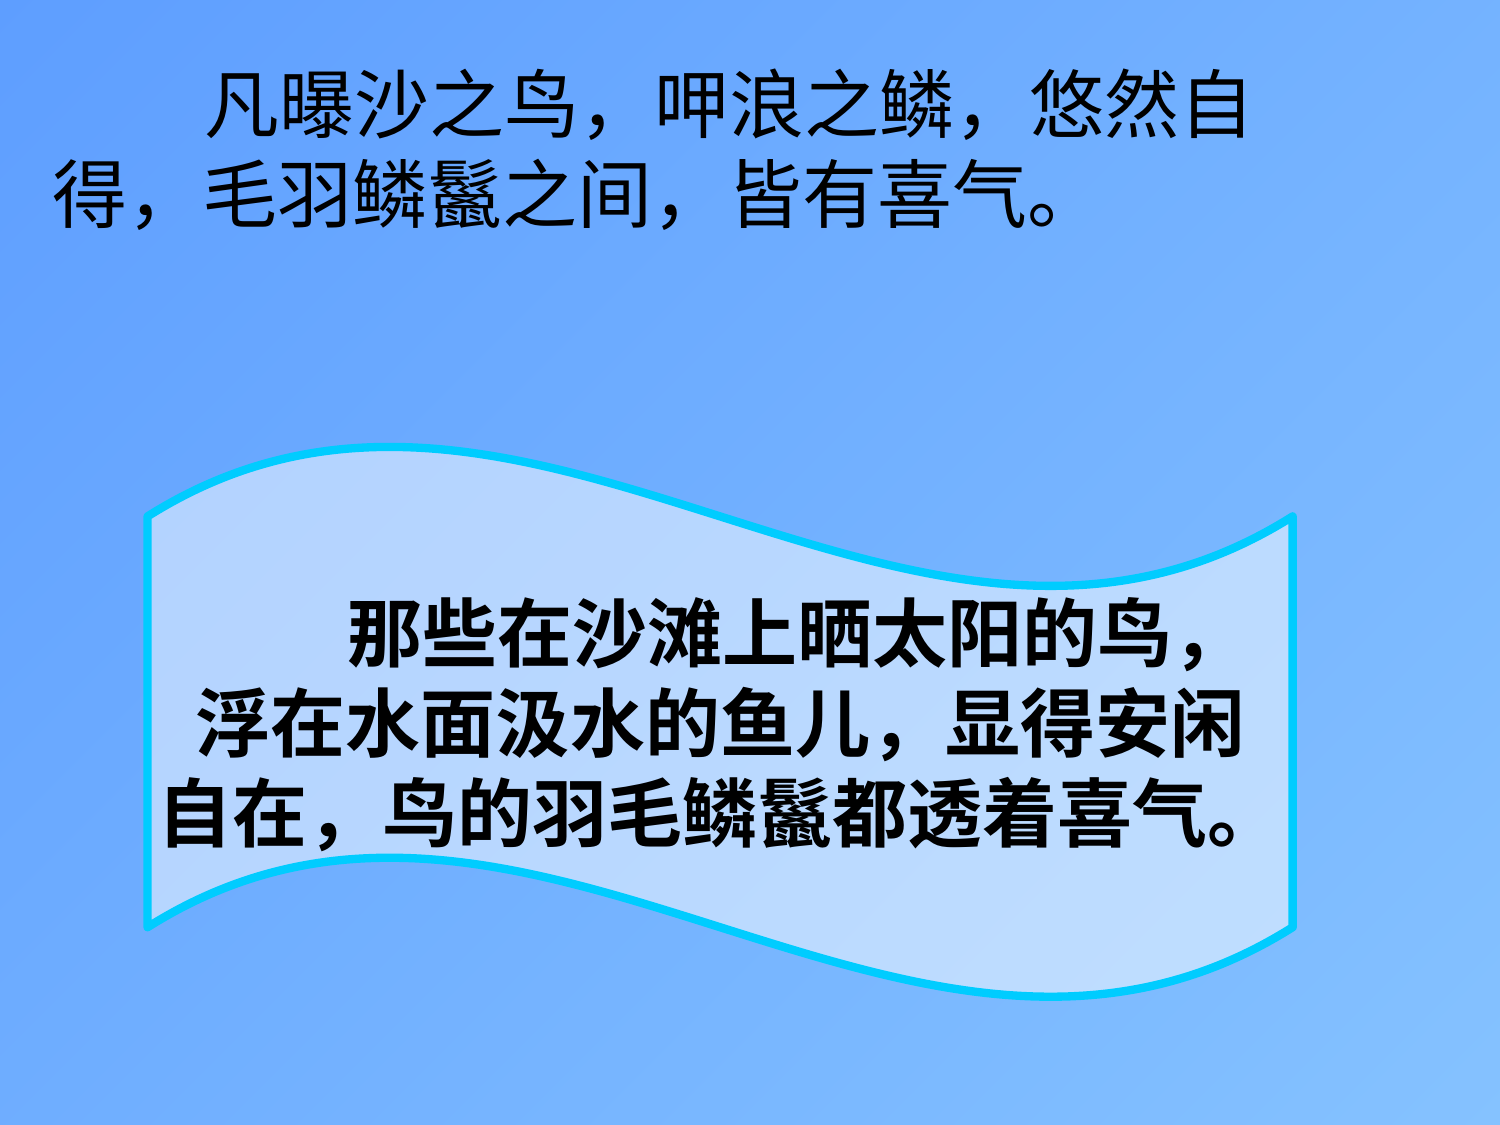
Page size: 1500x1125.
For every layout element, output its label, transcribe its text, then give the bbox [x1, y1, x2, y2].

text_box 那些在沙滩上晒太阳的鸟， 浮在水面汲水的鱼儿，显得安闲 自在，鸟的羽毛鳞鬣都透着喜气。 [147, 446, 1293, 997]
text_box 凡曝沙之鸟，呷浪之鳞，悠然自得，毛羽鳞鬣之间，皆有喜气。 [37, 49, 1400, 245]
